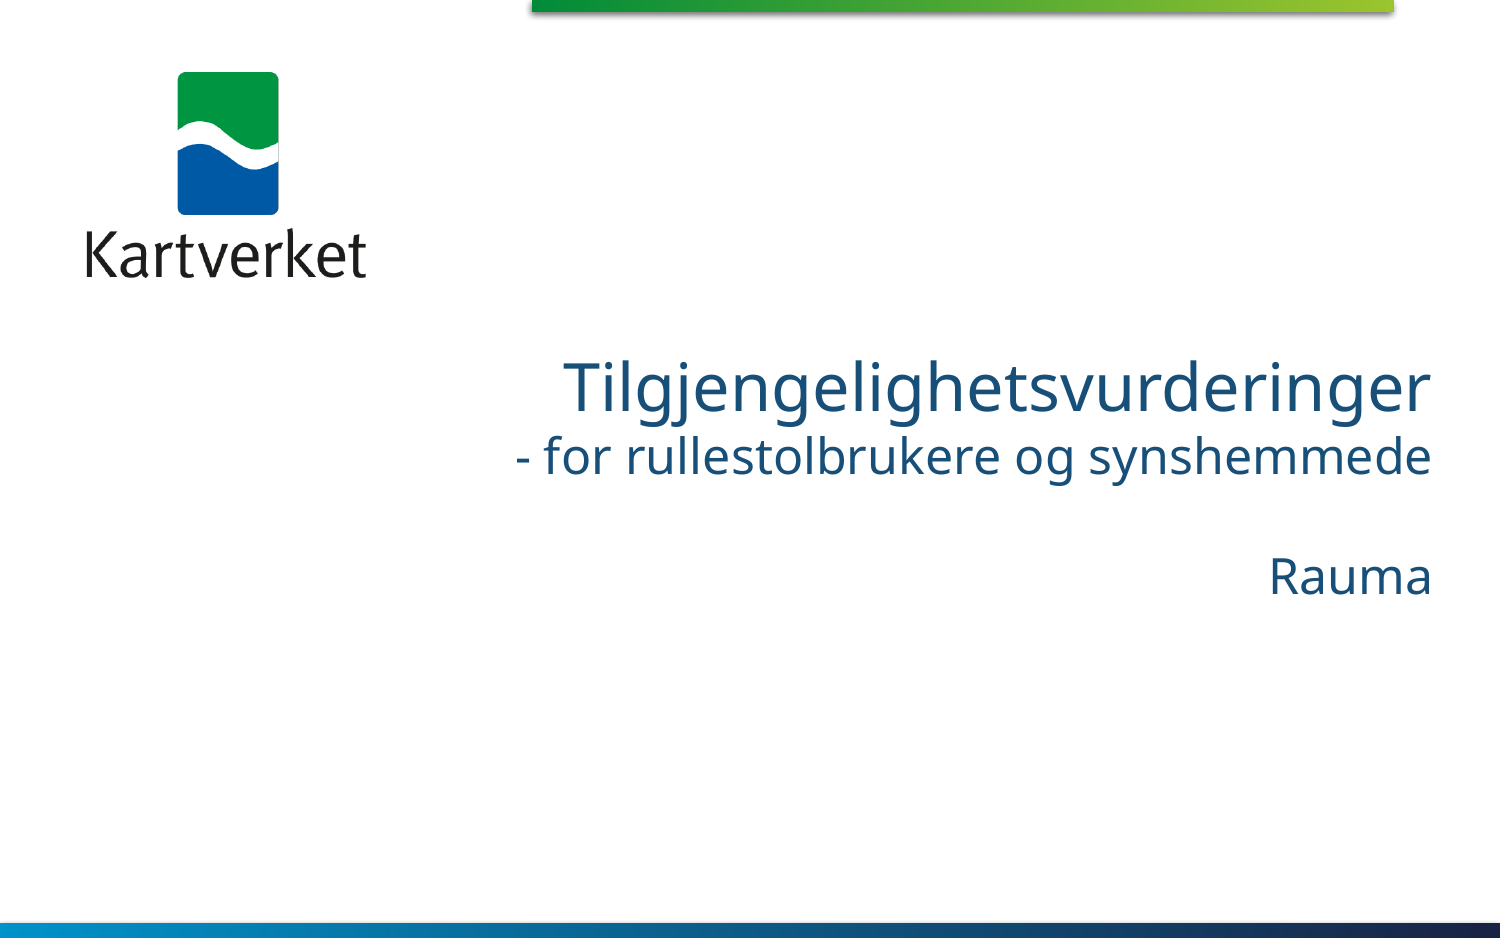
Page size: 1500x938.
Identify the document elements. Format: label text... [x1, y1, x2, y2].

text_box Tilgjengelighetsvurderinger - for rullestolbrukere og synshemmede Rauma [66, 337, 1449, 613]
